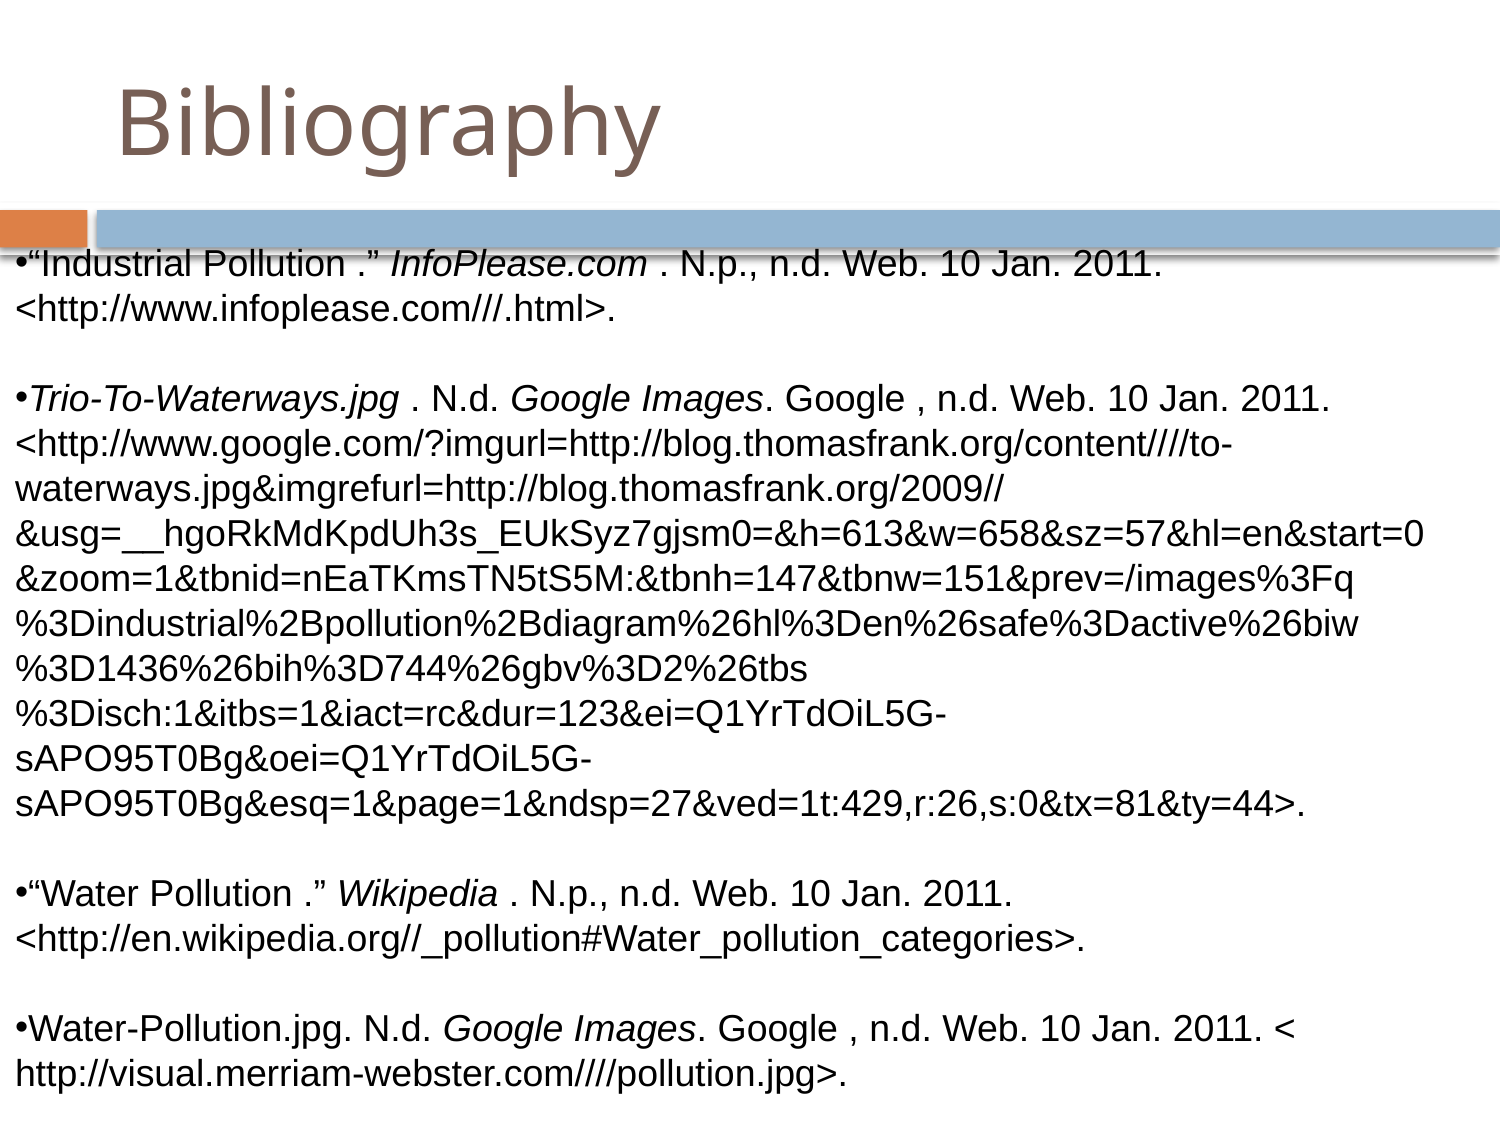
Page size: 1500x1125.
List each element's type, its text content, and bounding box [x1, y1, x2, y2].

title Bibliography [99, 37, 1438, 200]
text_box “Industrial Pollution .” InfoPlease.com . N.p., n.d. Web. 10 Jan. 2011. <http://www.infoplease.com///.html>. Trio-To-Waterways.jpg . N.d. Google Images. Google , n.d. Web. 10 Jan. 2011. <http://www.google.com/?imgurl=http://blog.thomasfrank.org/content//‌/‌/to-waterways.jpg&imgrefurl=http://blog.thomasfrank.org/‌2009/‌/‌&usg=__hgoRkMdKpdUh3s_EUkSyz7gjsm0=&h=613&w=658&sz=57&hl=en&start=0&zoom=1&tbnid=nEaTKmsTN5tS5M:&tbnh=147&tbnw=151&prev=/‌images%3Fq%3Dindustrial%2Bpollution%2Bdiagram%26hl%3Den%26safe%3Dactive%26biw%3D1436%26bih%3D744%26gbv%3D2%26tbs%3Disch:1&itbs=1&iact=rc&dur=123&ei=Q1YrTdOiL5G-sAPO95T0Bg&oei=Q1YrTdOiL5G-sAPO95T0Bg&esq=1&page=1&ndsp=27&ved=1t:429,r:26,s:0&tx=81&ty=44>. “Water Pollution .” Wikipedia . N.p., n.d. Web. 10 Jan. 2011. <http://en.wikipedia.org//_pollution#Water_pollution_categories>. Water-Pollution.jpg. N.d. Google Images. Google , n.d. Web. 10 Jan. 2011. < http://visual.merriam-webster.com////pollution.jpg>. [0, 231, 1450, 1102]
